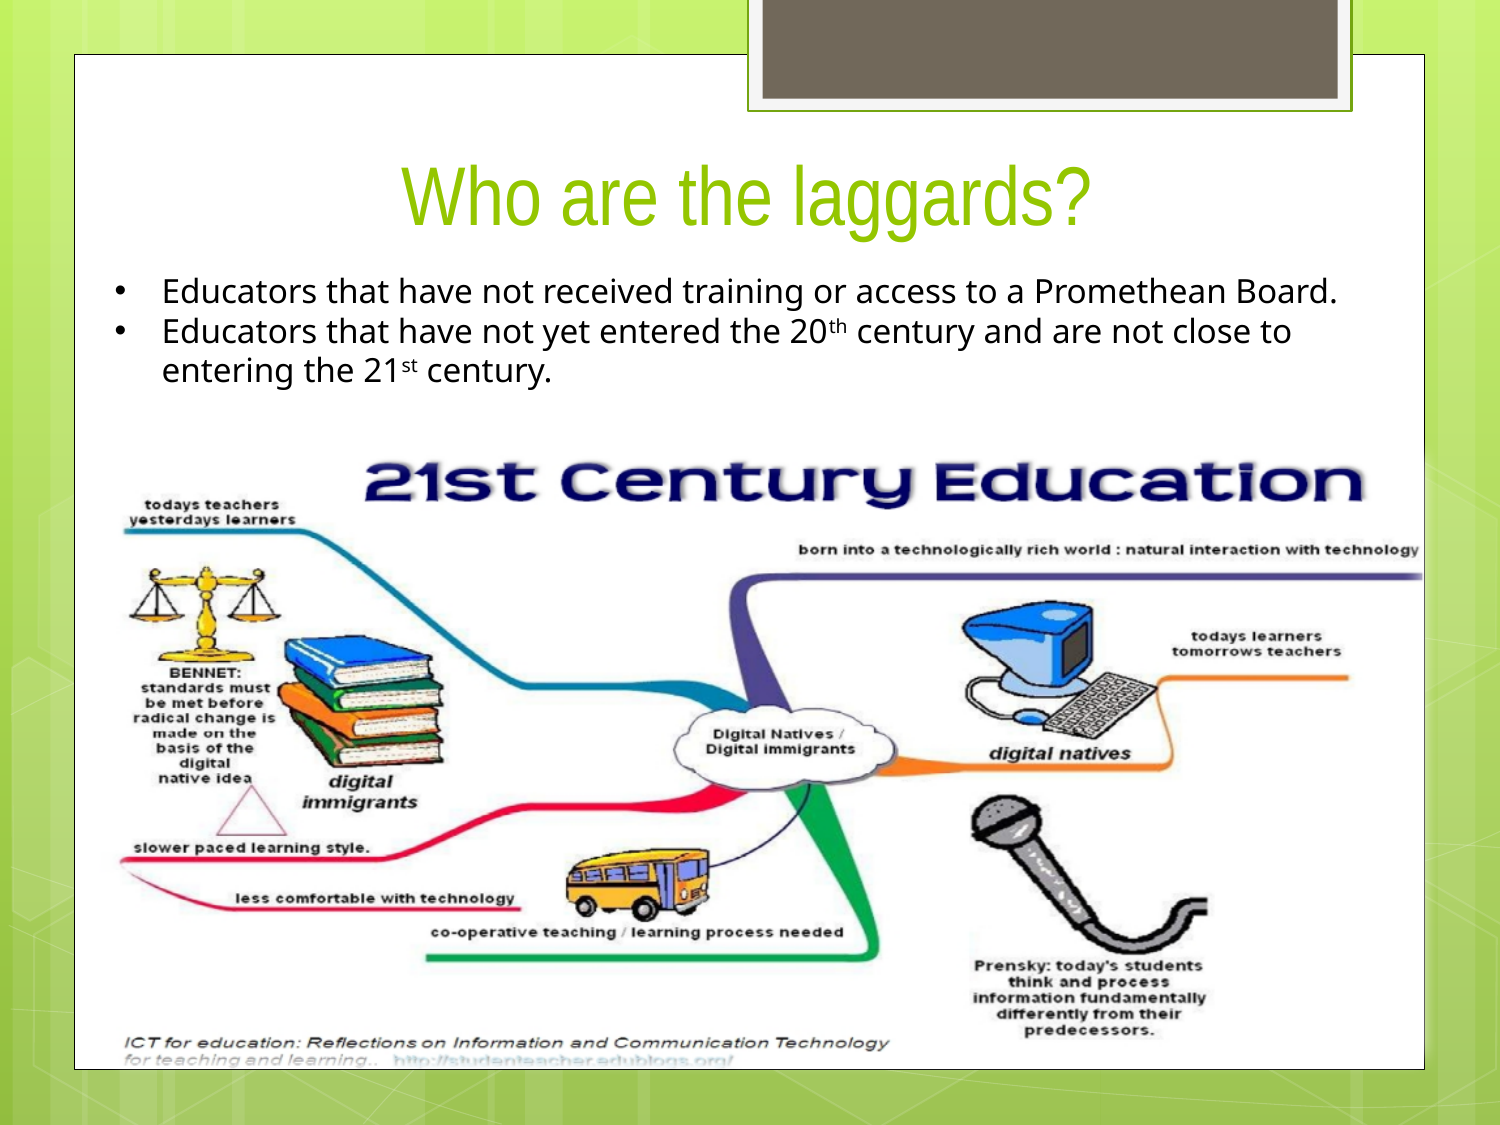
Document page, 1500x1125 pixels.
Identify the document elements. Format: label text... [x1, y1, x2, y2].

text_box Educators that have not received training or access to a Promethean Board. Educators that have not yet entered the 20th century and are not close to entering the 21st century. [99, 262, 1375, 397]
picture [99, 438, 1438, 1075]
title Who are the laggards? [171, 125, 1324, 250]
